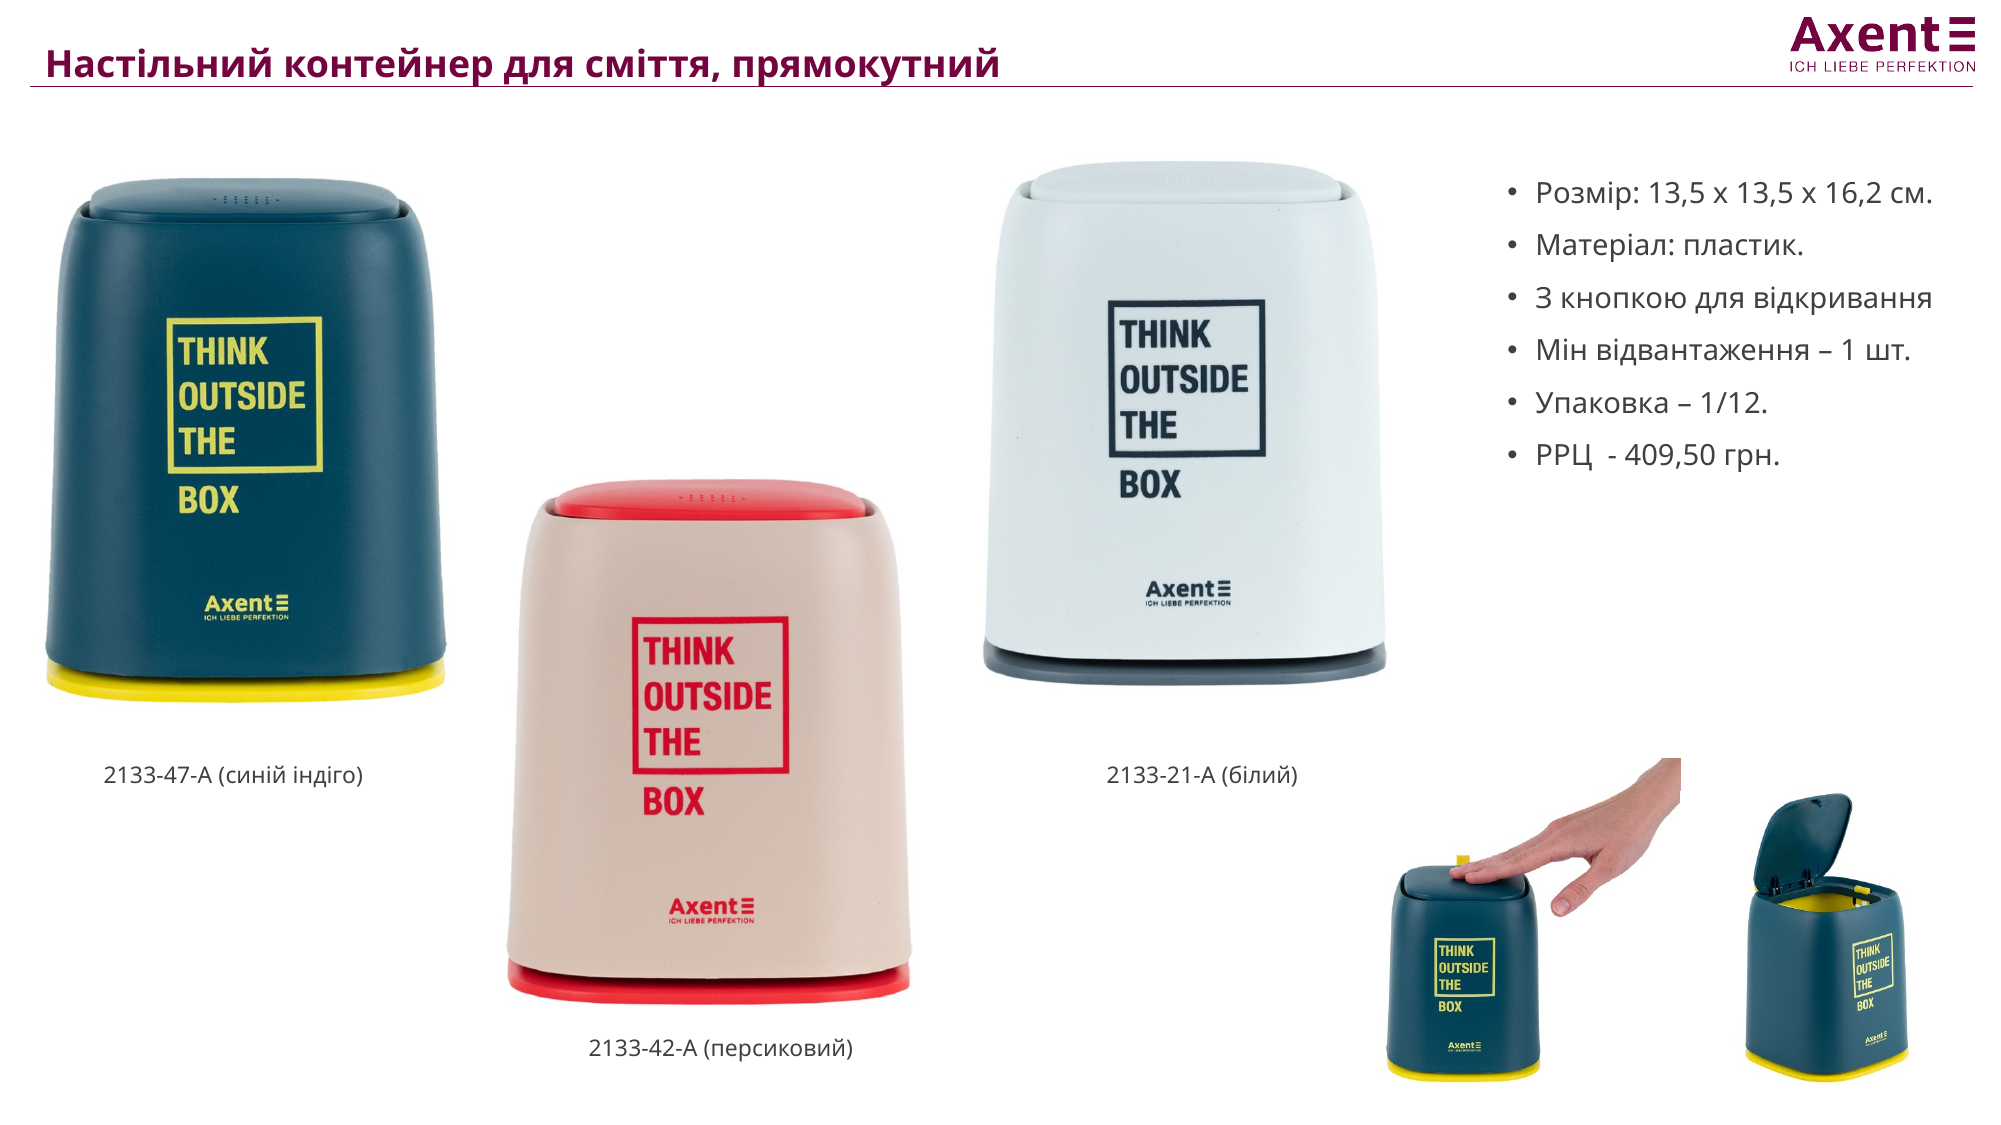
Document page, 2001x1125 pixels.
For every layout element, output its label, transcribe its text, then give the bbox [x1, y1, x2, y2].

picture [975, 157, 1410, 689]
picture [500, 475, 935, 1008]
text_box Розмір: 13,5 х 13,5 х 16,2 см. Матеріал: пластик. З кнопкою для відкривання Мін відвантаження – 1 шт. Упаковка – 1/12. РРЦ - 409,50 грн. [1492, 149, 1975, 479]
picture [1790, 17, 1975, 73]
text_box 2133-42-A (персиковий) [573, 1012, 876, 1069]
text_box 2133-21-A (білий) [1091, 740, 1342, 796]
picture [30, 174, 464, 706]
picture [1355, 758, 1974, 1084]
text_box Настільний контейнер для сміття, прямокутний [30, 10, 1552, 86]
text_box 2133-47-A (синій індіго) [88, 740, 395, 796]
text_box Настільний контейнер для сміття, прямокутний [30, 87, 1552, 93]
